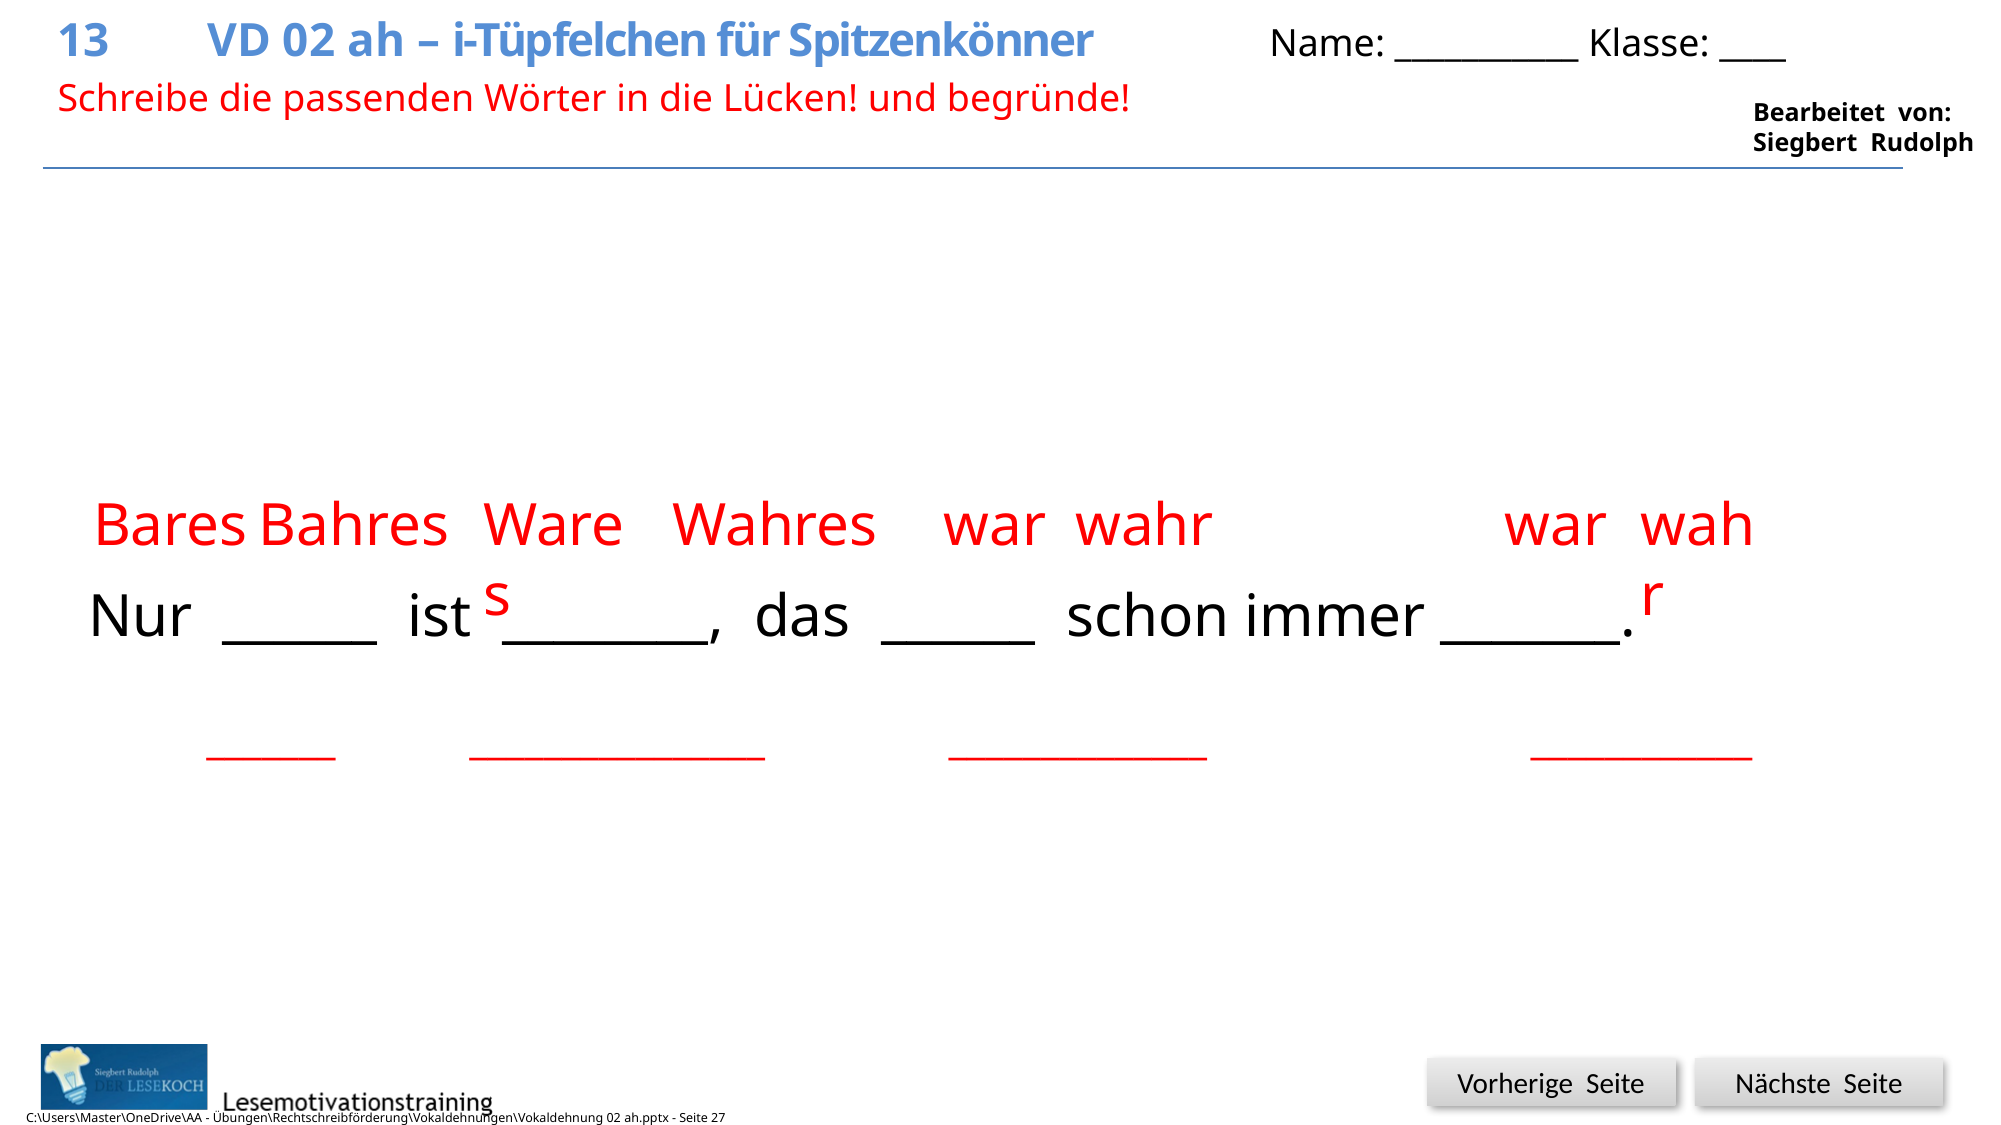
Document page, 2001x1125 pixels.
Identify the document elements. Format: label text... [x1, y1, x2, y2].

text_box Wares [468, 479, 659, 570]
text_box Bares [78, 479, 244, 565]
picture [40, 1044, 508, 1102]
text_box Bahres [244, 479, 468, 565]
text_box ____________ [1491, 705, 1792, 771]
text_box ________________ [329, 705, 790, 771]
text_box war [1490, 479, 1626, 565]
text_box wahr [1119, 479, 1245, 565]
text_box war [929, 479, 1119, 565]
text_box Nur ______ ist ________, das ______ schon immer _______. [73, 570, 1958, 656]
text_box Wahres [657, 479, 904, 565]
text_box C:\Users\Master\OneDrive\AA - Übungen\Rechtschreibförderung\Vokaldehnungen\Vokaldehnung 02 ah.pptx - Seite 27 [11, 1102, 741, 1125]
text_box _______ [120, 705, 329, 771]
text_box wahr [1626, 479, 1790, 635]
text_box Schreibe die passenden Wörter in die Lücken! und begründe! [42, 66, 1544, 127]
text_box 13 VD 02 ah – i-Tüpfelchen für Spitzenkönner Name: ___________ Klasse: ____ [42, 3, 2000, 73]
text_box ______________ [790, 705, 1367, 771]
